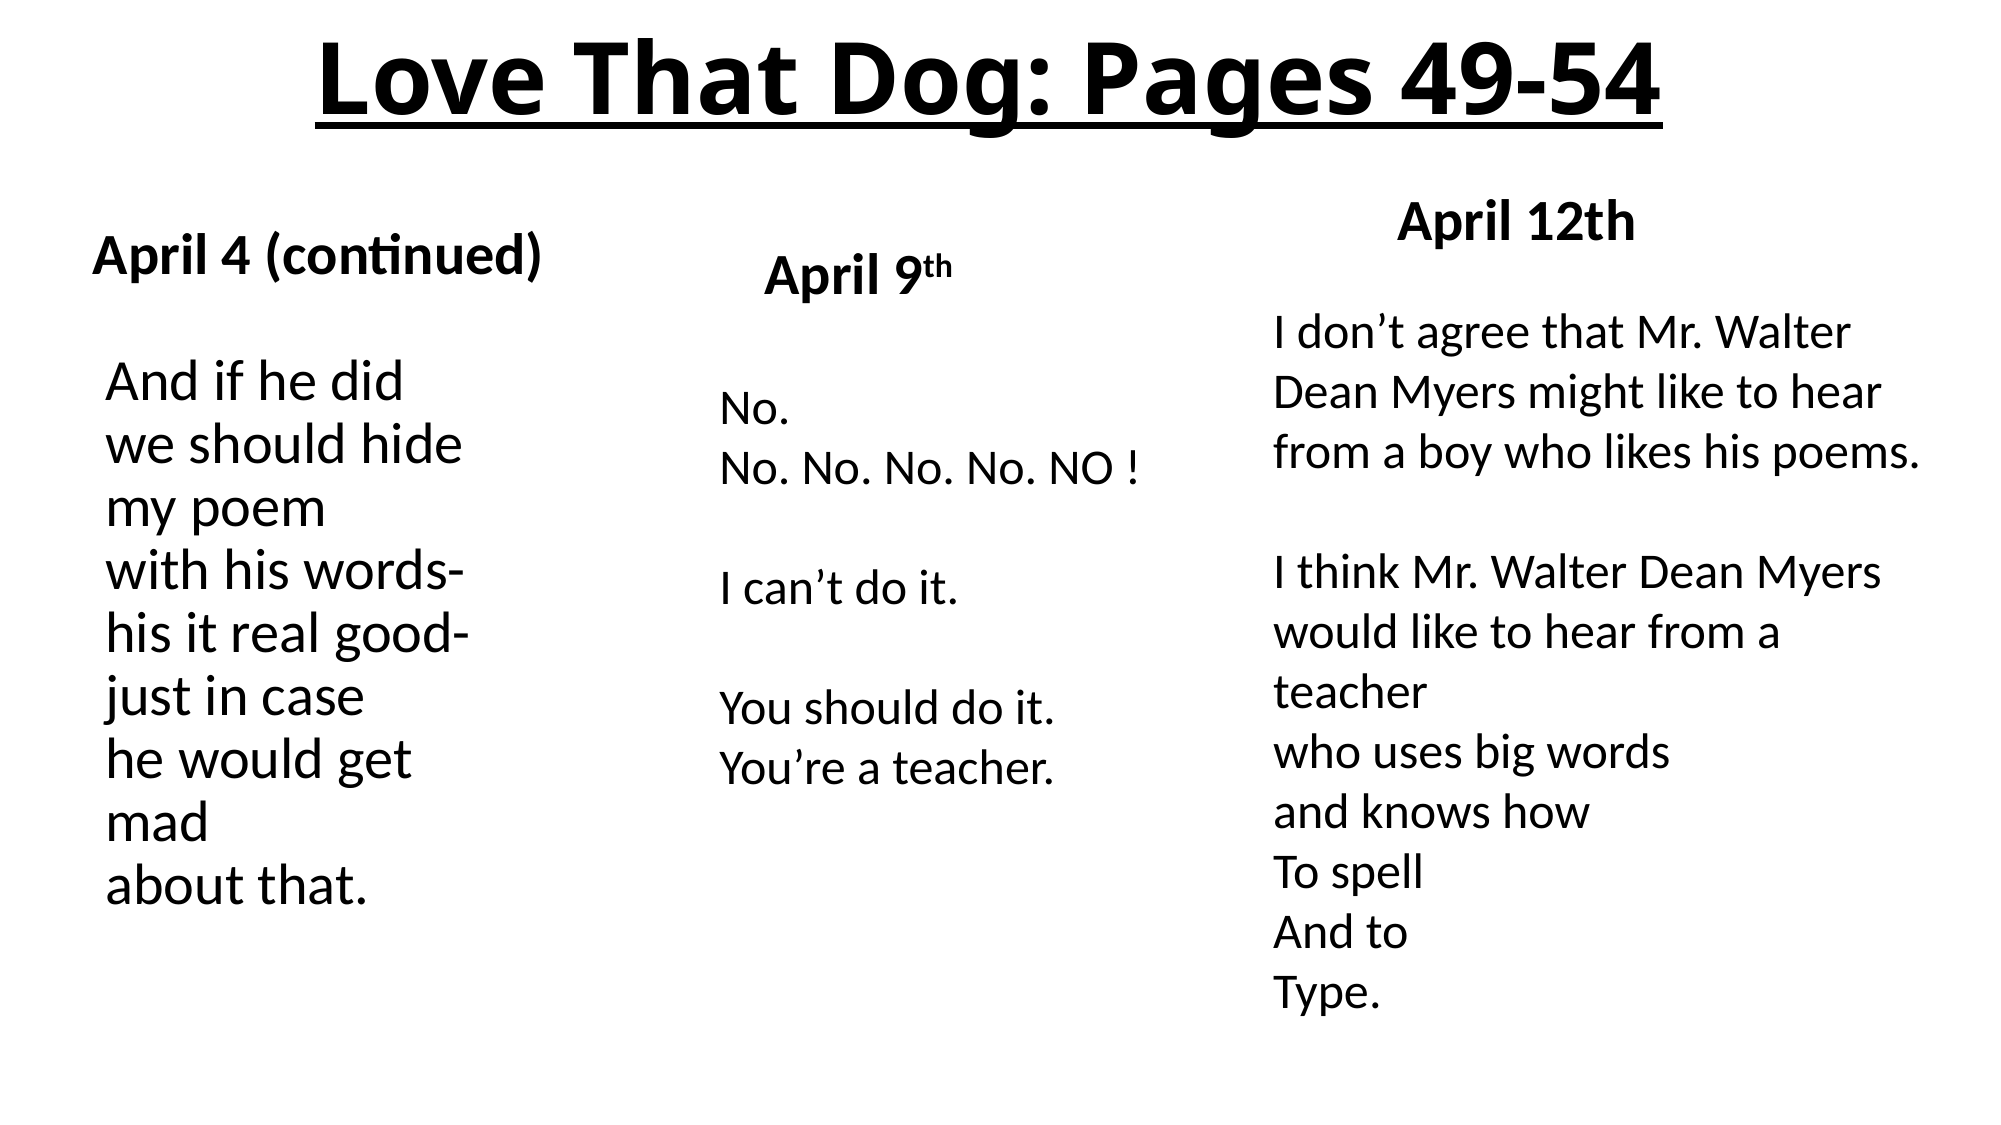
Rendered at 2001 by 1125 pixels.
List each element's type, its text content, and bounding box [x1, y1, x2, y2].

text_box I don’t agree that Mr. Walter Dean Myers might like to hear from a boy who likes his poems. I think Mr. Walter Dean Myers would like to hear from a teacher who uses big words and knows how To spell And to Type. [1258, 290, 1957, 1026]
text_box April 4 (continued) [78, 208, 590, 294]
title Love That Dog: Pages 49-54 [299, 10, 1716, 154]
list And if he did we should hide my poem with his words- his it real good- just in case he would get mad about that. [90, 342, 540, 830]
text_box April 9th [749, 228, 981, 314]
text_box April 12th [1382, 174, 1665, 260]
text_box No. No. No. No. No. NO ! I can’t do it. You should do it. You’re a teacher. [704, 366, 1258, 802]
